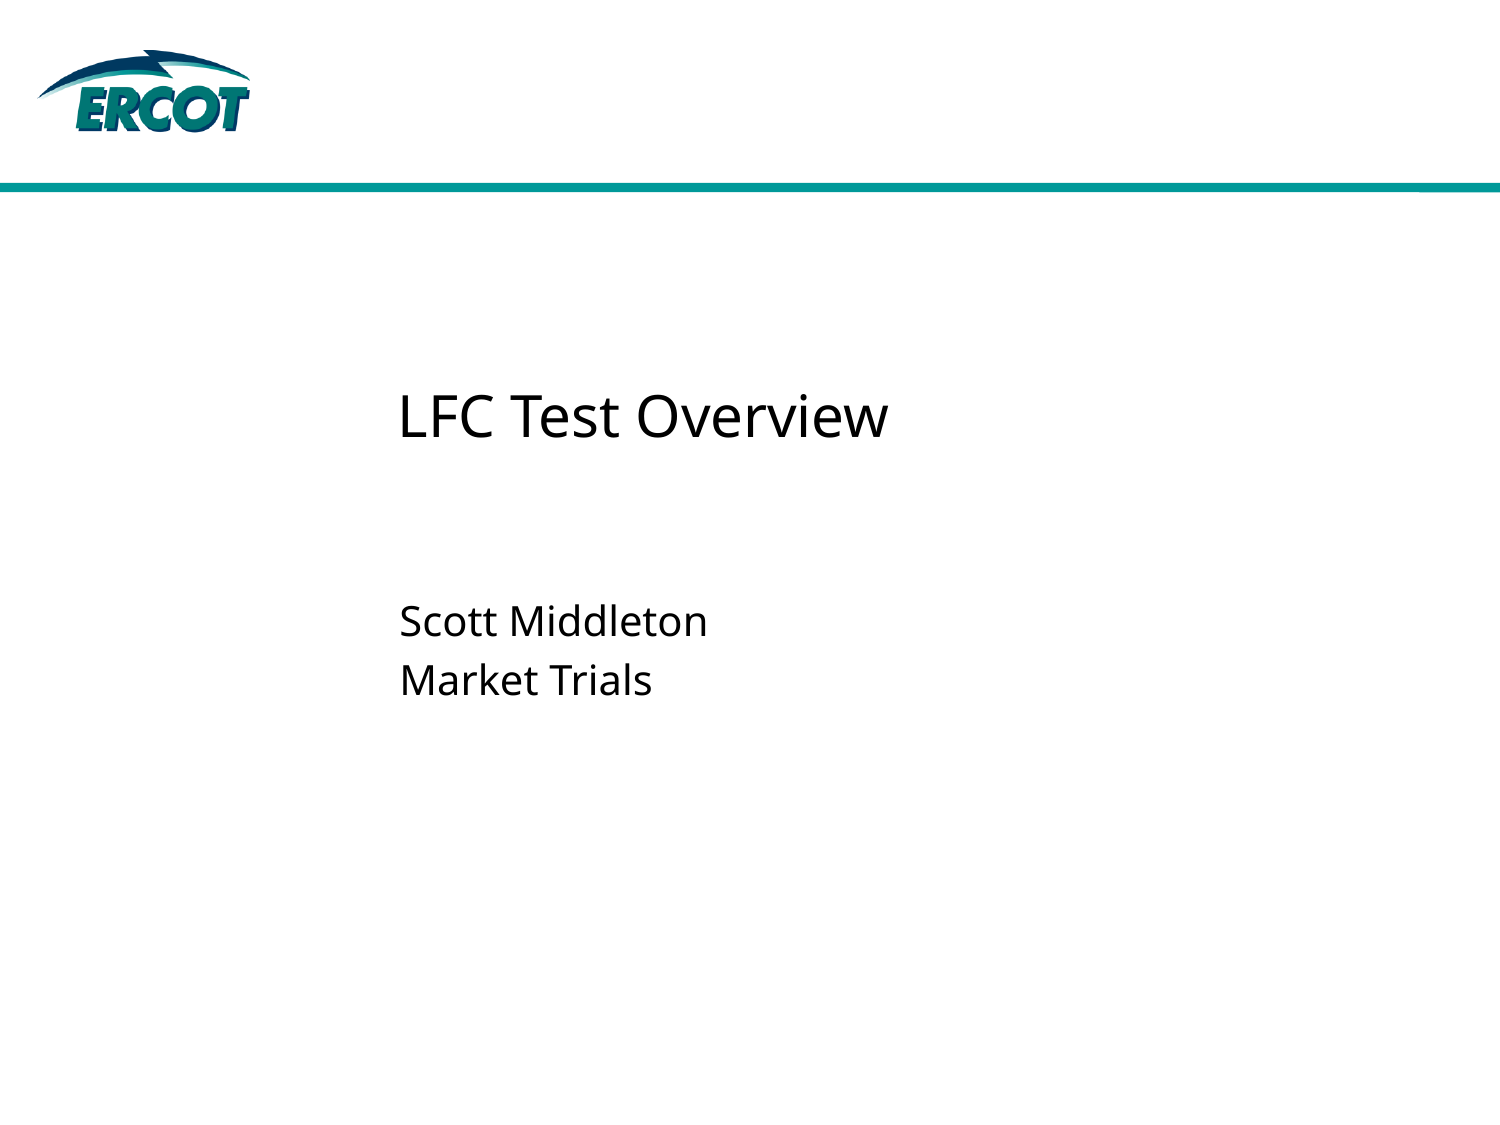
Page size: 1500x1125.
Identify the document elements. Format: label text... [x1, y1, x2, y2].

picture [37, 50, 250, 136]
title LFC Test Overview [382, 312, 1446, 517]
subtitle Scott Middleton Market Trials [384, 587, 1426, 776]
